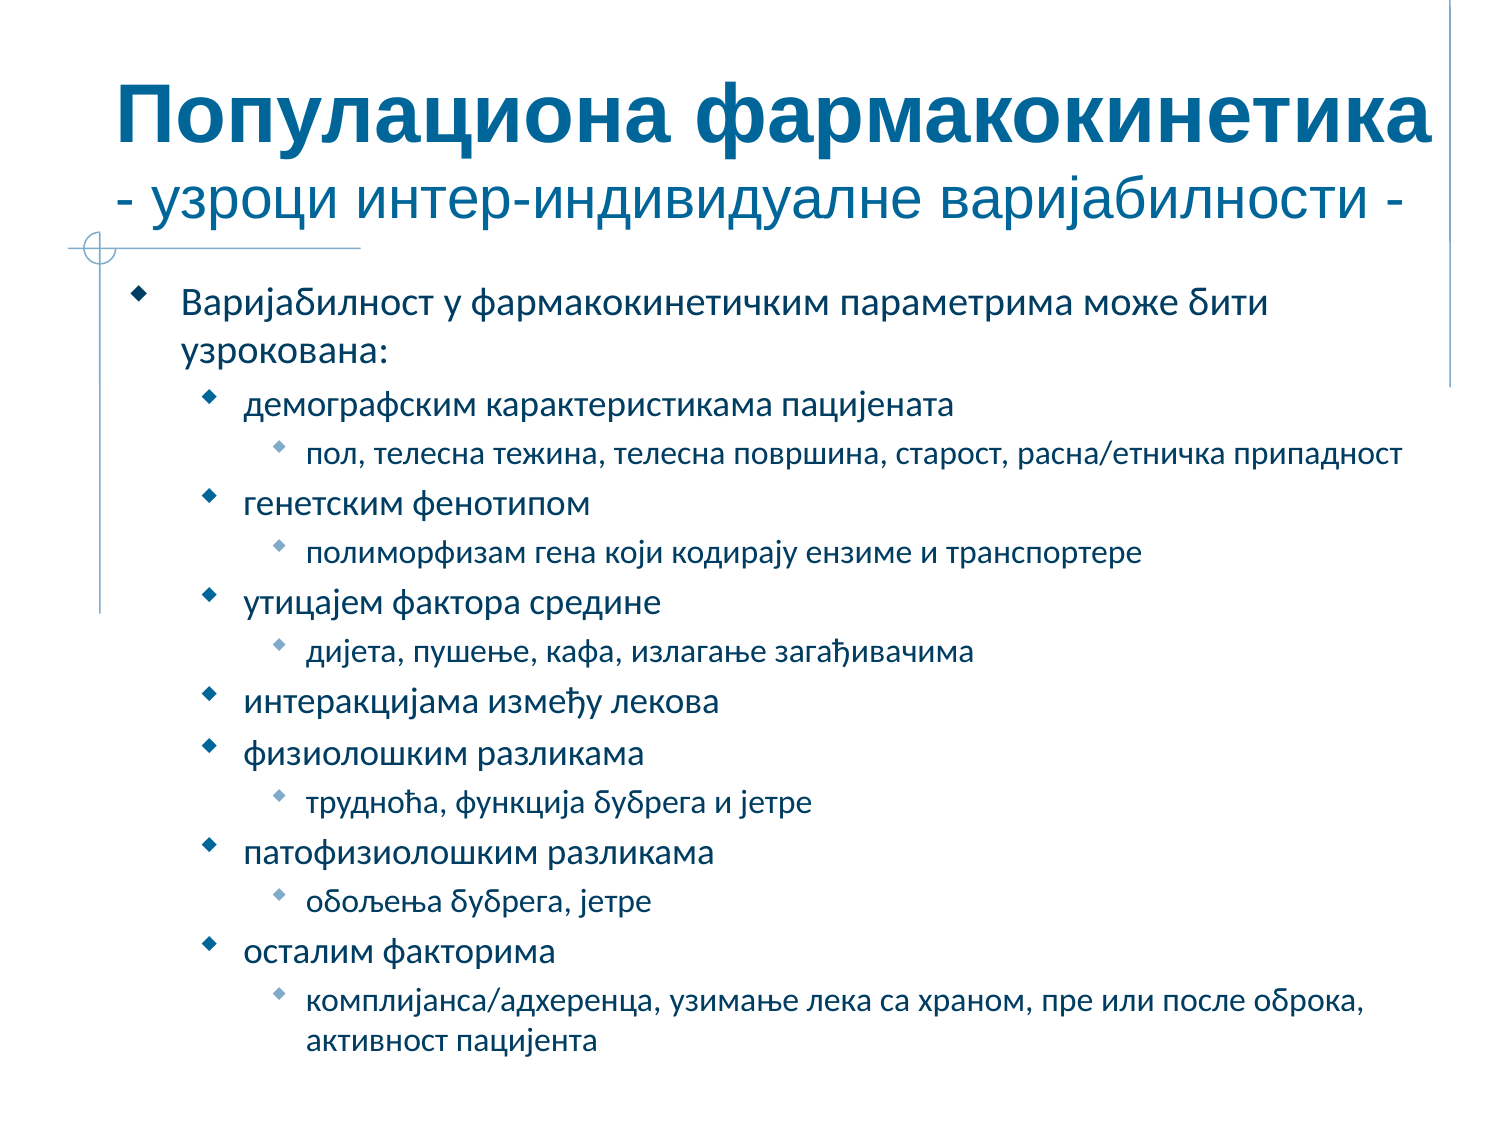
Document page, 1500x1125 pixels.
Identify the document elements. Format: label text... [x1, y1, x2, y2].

title Популациона фармакокинетика - узроци интер-индивидуалне варијабилности - [100, 49, 1471, 238]
list Варијабилност у фармакокинетичким параметрима може бити узрокована: демографским карактеристикама пацијената пол, телесна тежина, телесна површина, старост, расна/етничка припадност генетским фенотипом полиморфизам гена који кодирају ензиме и транспортере утицајем фактора средине дијета, пушење, кафа, излагање загађивачима интеракцијама између лекова физиолошким разликама трудноћа, функција бубрега и јетре патофизиолошким разликама обољења бубрега, јетре осталим факторима комплијанса/адхеренца, узимање лека са храном, пре или после оброка, активност пацијента [111, 266, 1436, 1083]
